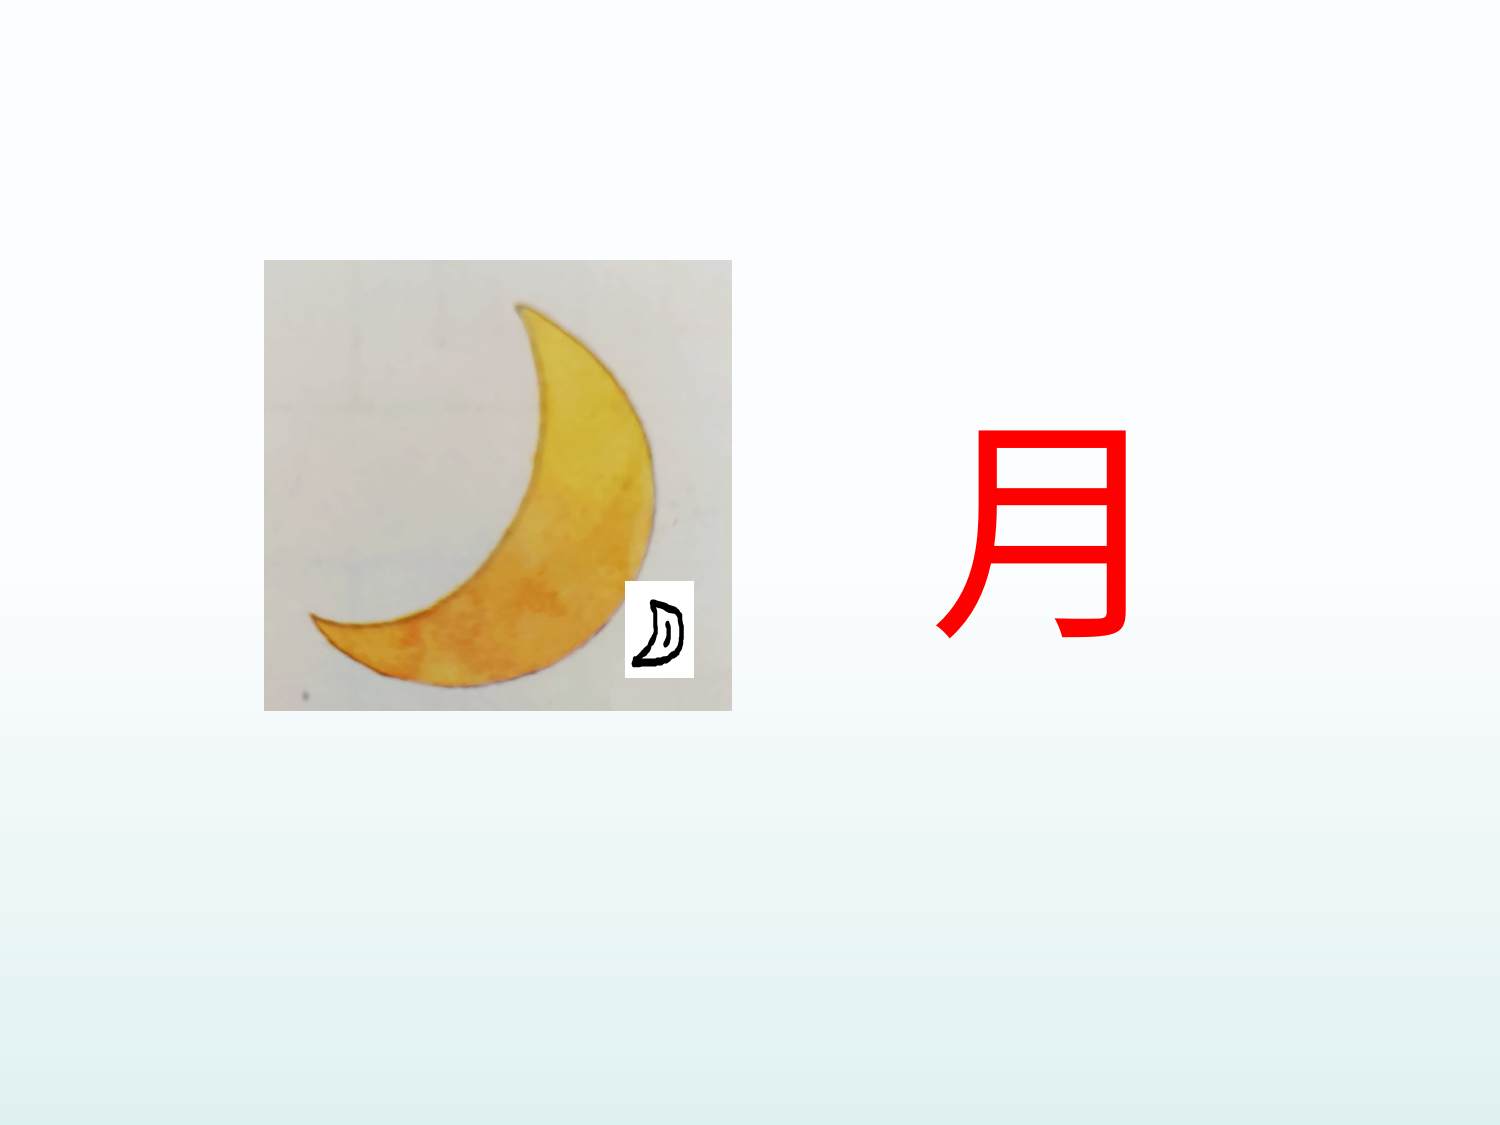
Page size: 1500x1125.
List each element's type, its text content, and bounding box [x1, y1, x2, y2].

text_box 月 [914, 372, 1125, 676]
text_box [625, 581, 695, 678]
picture [264, 260, 732, 711]
